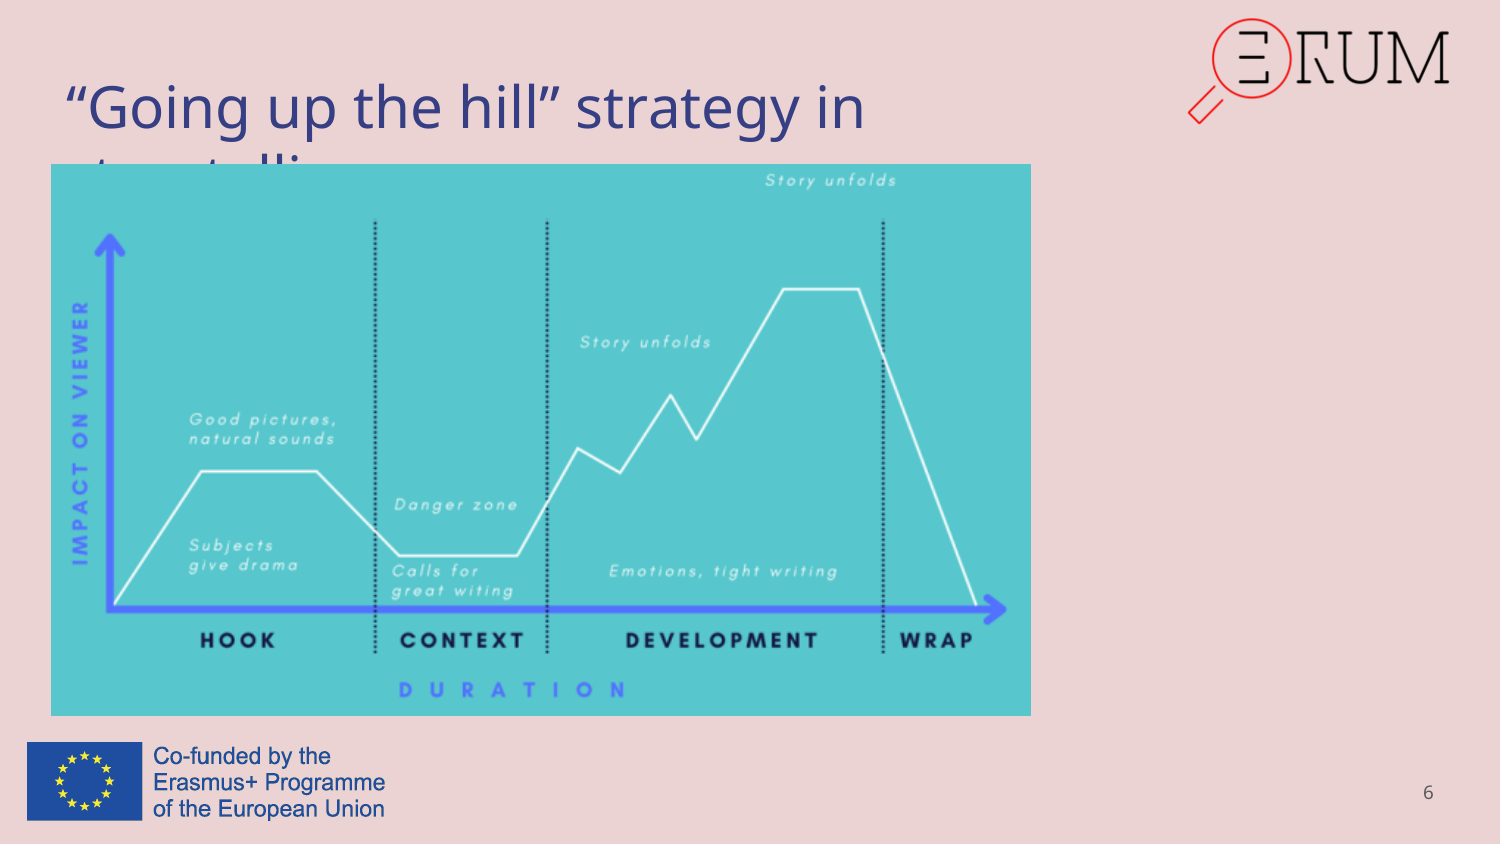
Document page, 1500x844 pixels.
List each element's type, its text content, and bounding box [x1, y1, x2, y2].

slide_number 6 [1358, 761, 1449, 826]
picture [1136, 0, 1500, 137]
title “Going up the hill” strategy in storytelling [51, 55, 1168, 150]
picture [27, 742, 385, 821]
picture [50, 164, 1032, 716]
